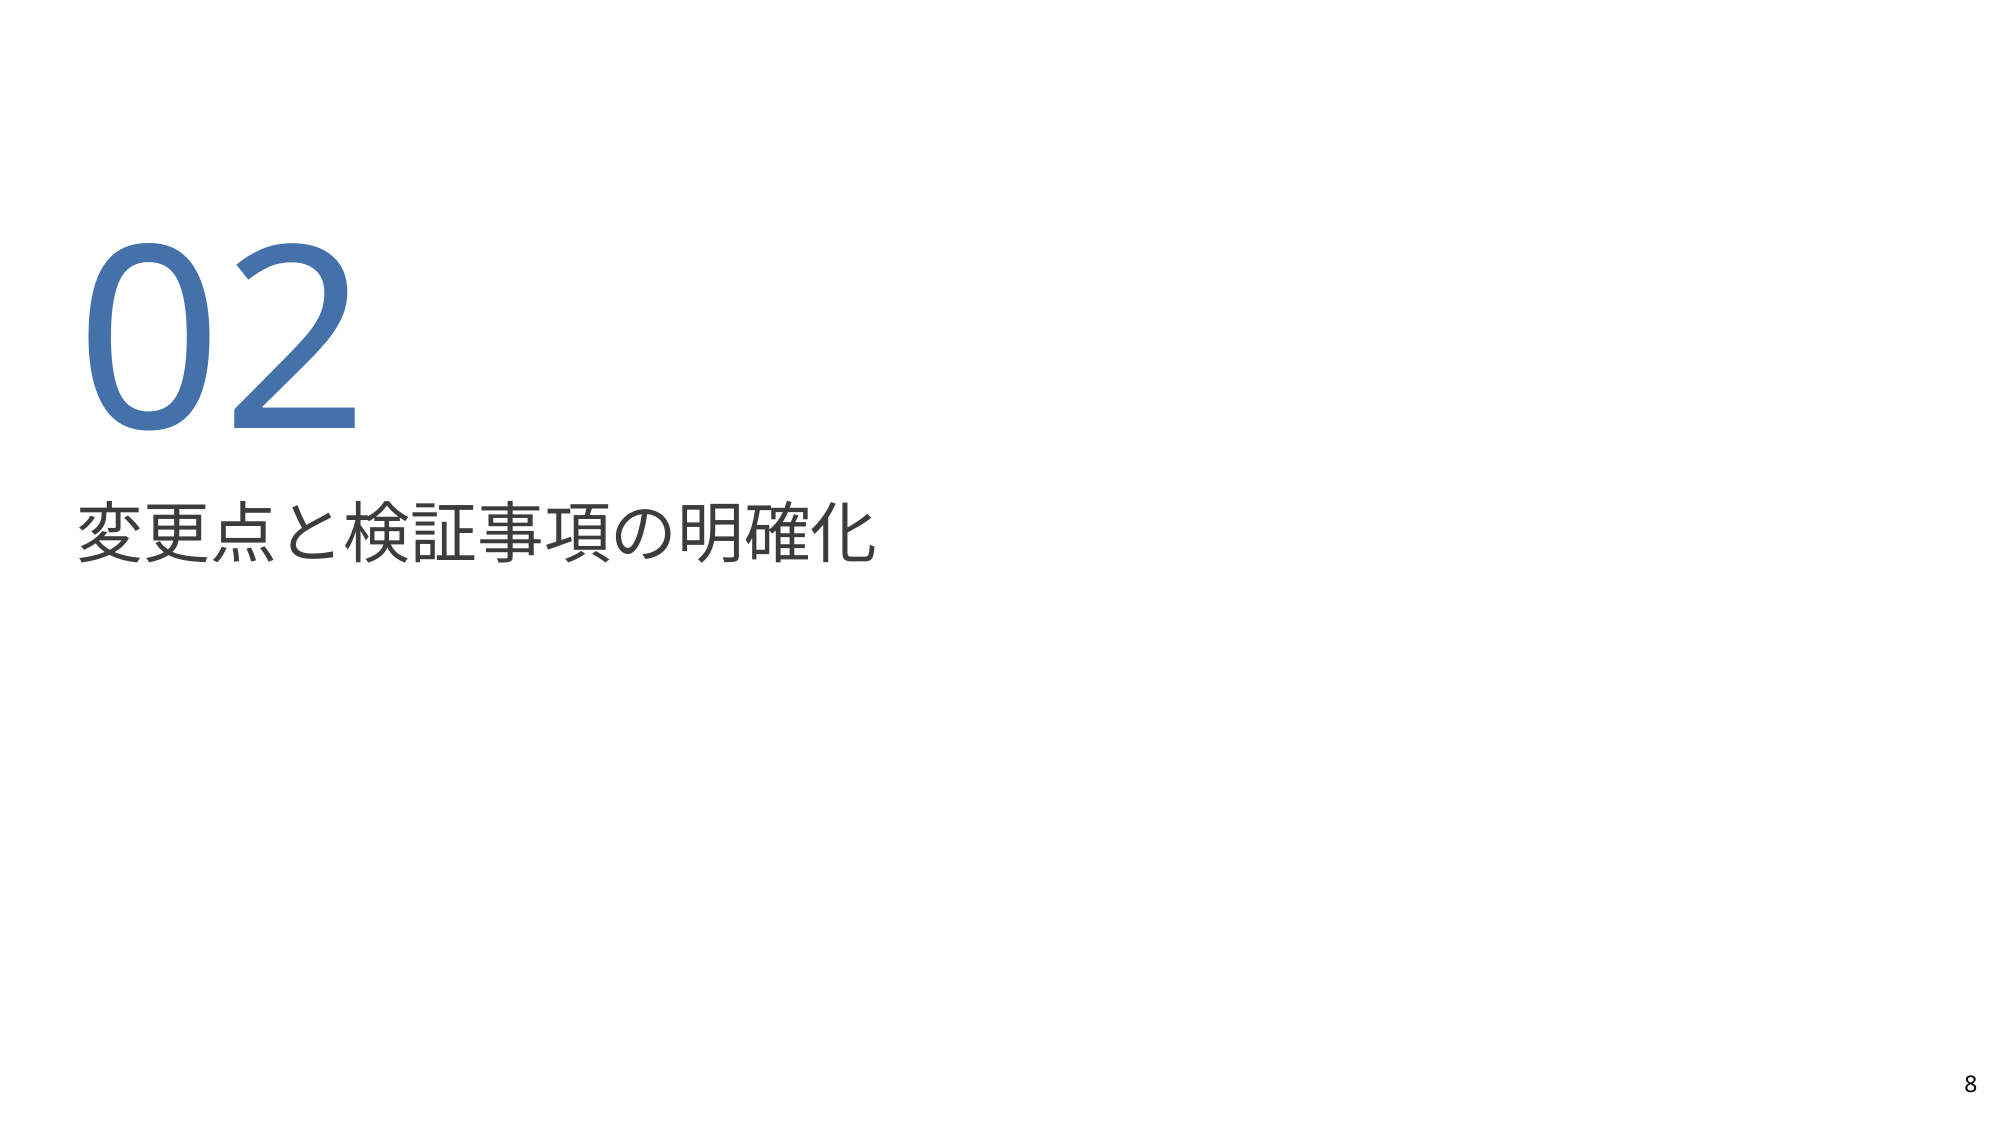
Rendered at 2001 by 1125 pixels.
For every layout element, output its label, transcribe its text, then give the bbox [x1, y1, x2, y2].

list 02 [0, 0, 542, 480]
title 変更点と検証事項の明確化 [76, 499, 974, 589]
